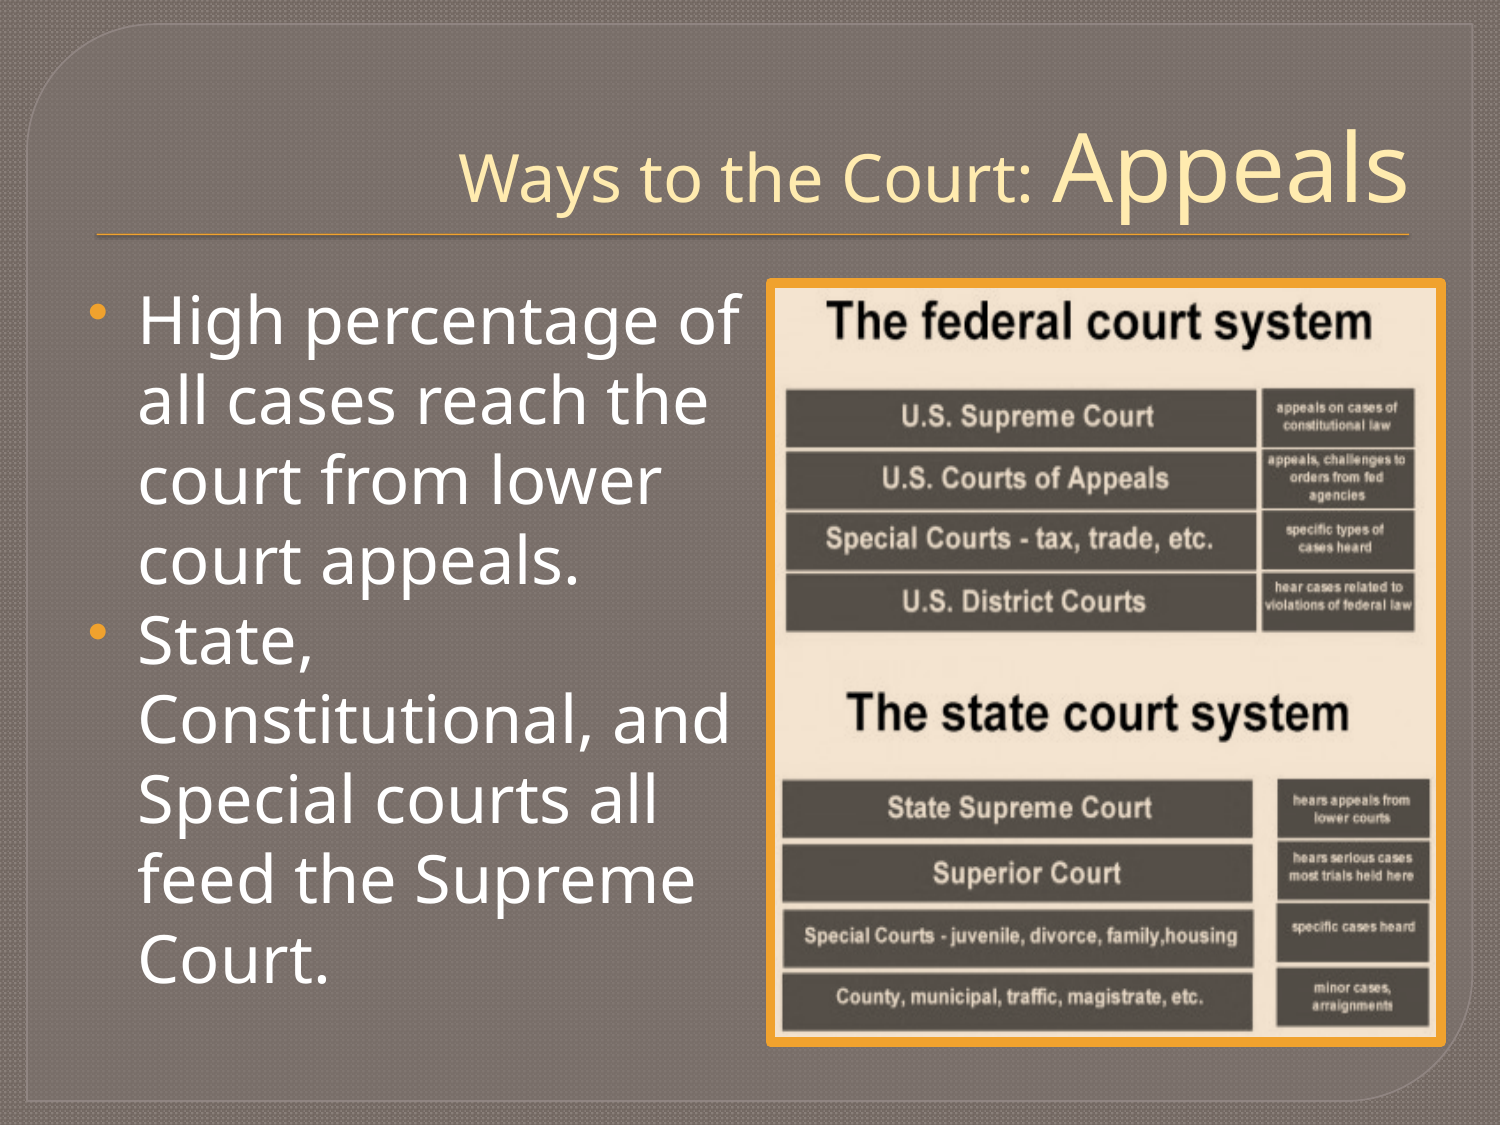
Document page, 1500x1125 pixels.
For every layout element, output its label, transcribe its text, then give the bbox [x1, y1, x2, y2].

title Ways to the Court: Appeals [75, 41, 1425, 230]
picture [774, 286, 1437, 1038]
list High percentage of all cases reach the court from lower court appeals. State, Constitutional, and Special courts all feed the Supreme Court. [75, 270, 763, 1013]
